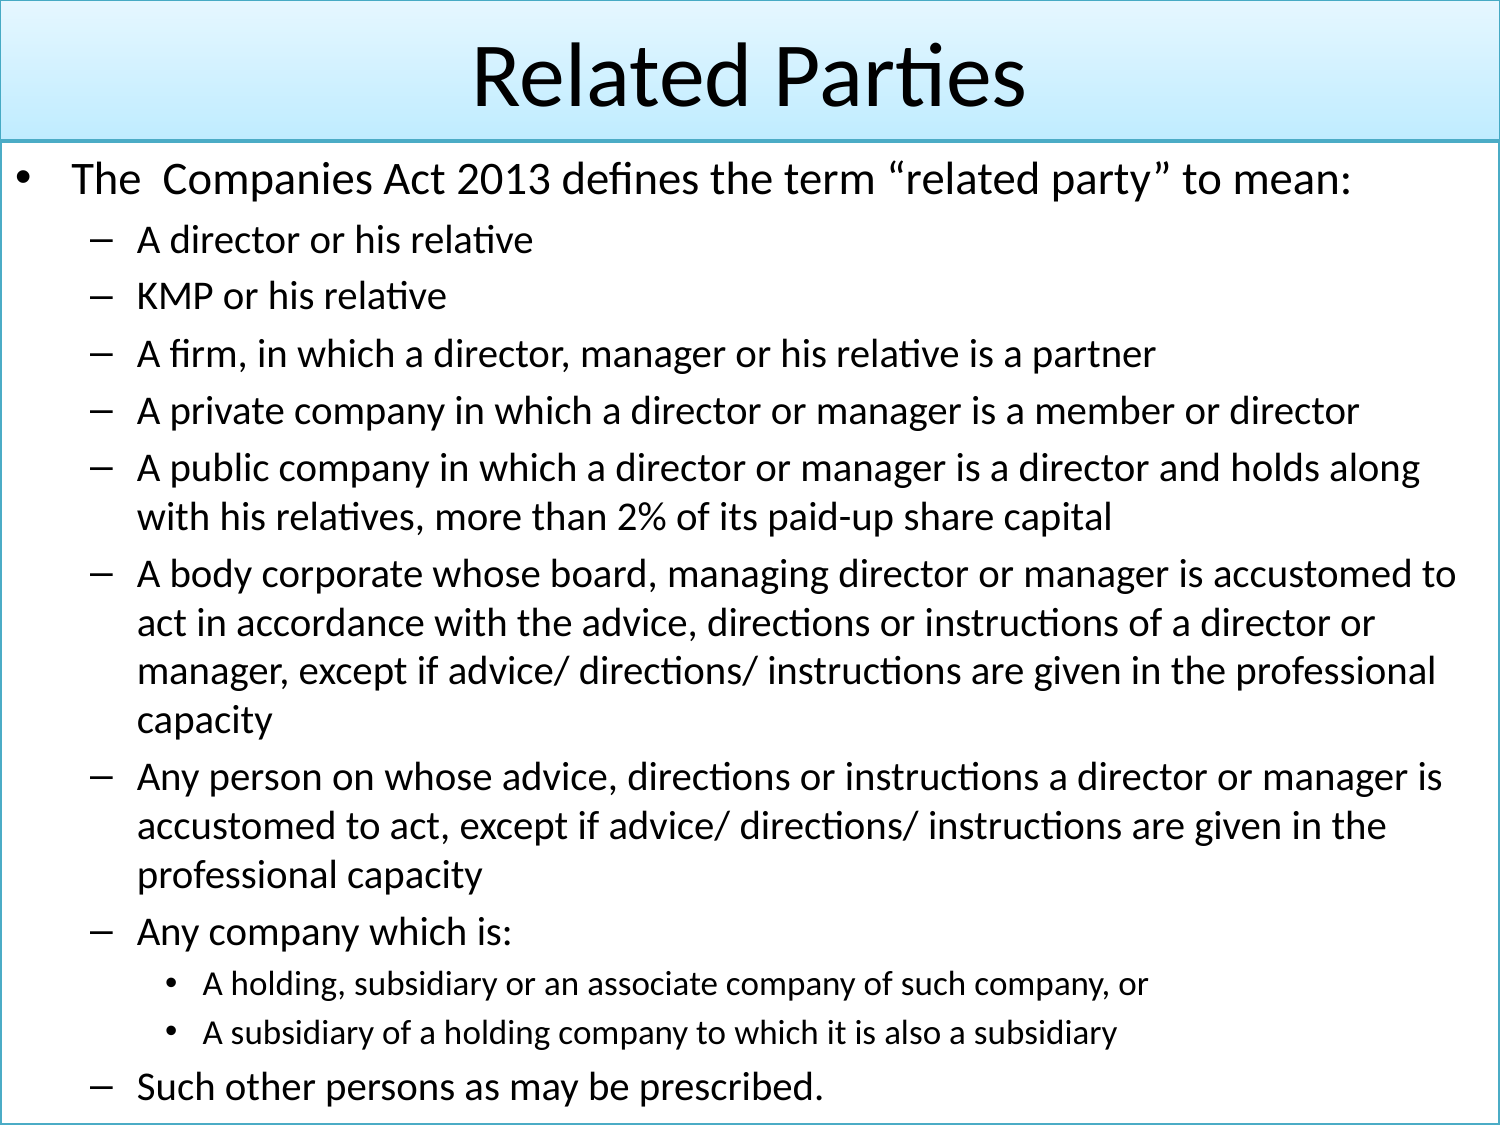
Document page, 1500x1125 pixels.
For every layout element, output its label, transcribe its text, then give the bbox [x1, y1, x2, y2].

title Related Parties [0, 0, 1500, 139]
slide_number 19 [1074, 1042, 1425, 1103]
list The Companies Act 2013 defines the term “related party” to mean: A director or his relative KMP or his relative A firm, in which a director, manager or his relative is a partner A private company in which a director or manager is a member or director A public company in which a director or manager is a director and holds along with his relatives, more than 2% of its paid-up share capital A body corporate whose board, managing director or manager is accustomed to act in accordance with the advice, directions or instructions of a director or manager, except if advice/ directions/ instructions are given in the professional capacity Any person on whose advice, directions or instructions a director or manager is accustomed to act, except if advice/ directions/ instructions are given in the professional capacity Any company which is: A holding, subsidiary or an associate company of such company, or A subsidiary of a holding company to which it is also a subsidiary Such other persons as may be prescribed. [0, 139, 1500, 1125]
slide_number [75, 1042, 425, 1103]
footer rajkumarradukia@caaa.in [512, 1042, 988, 1103]
